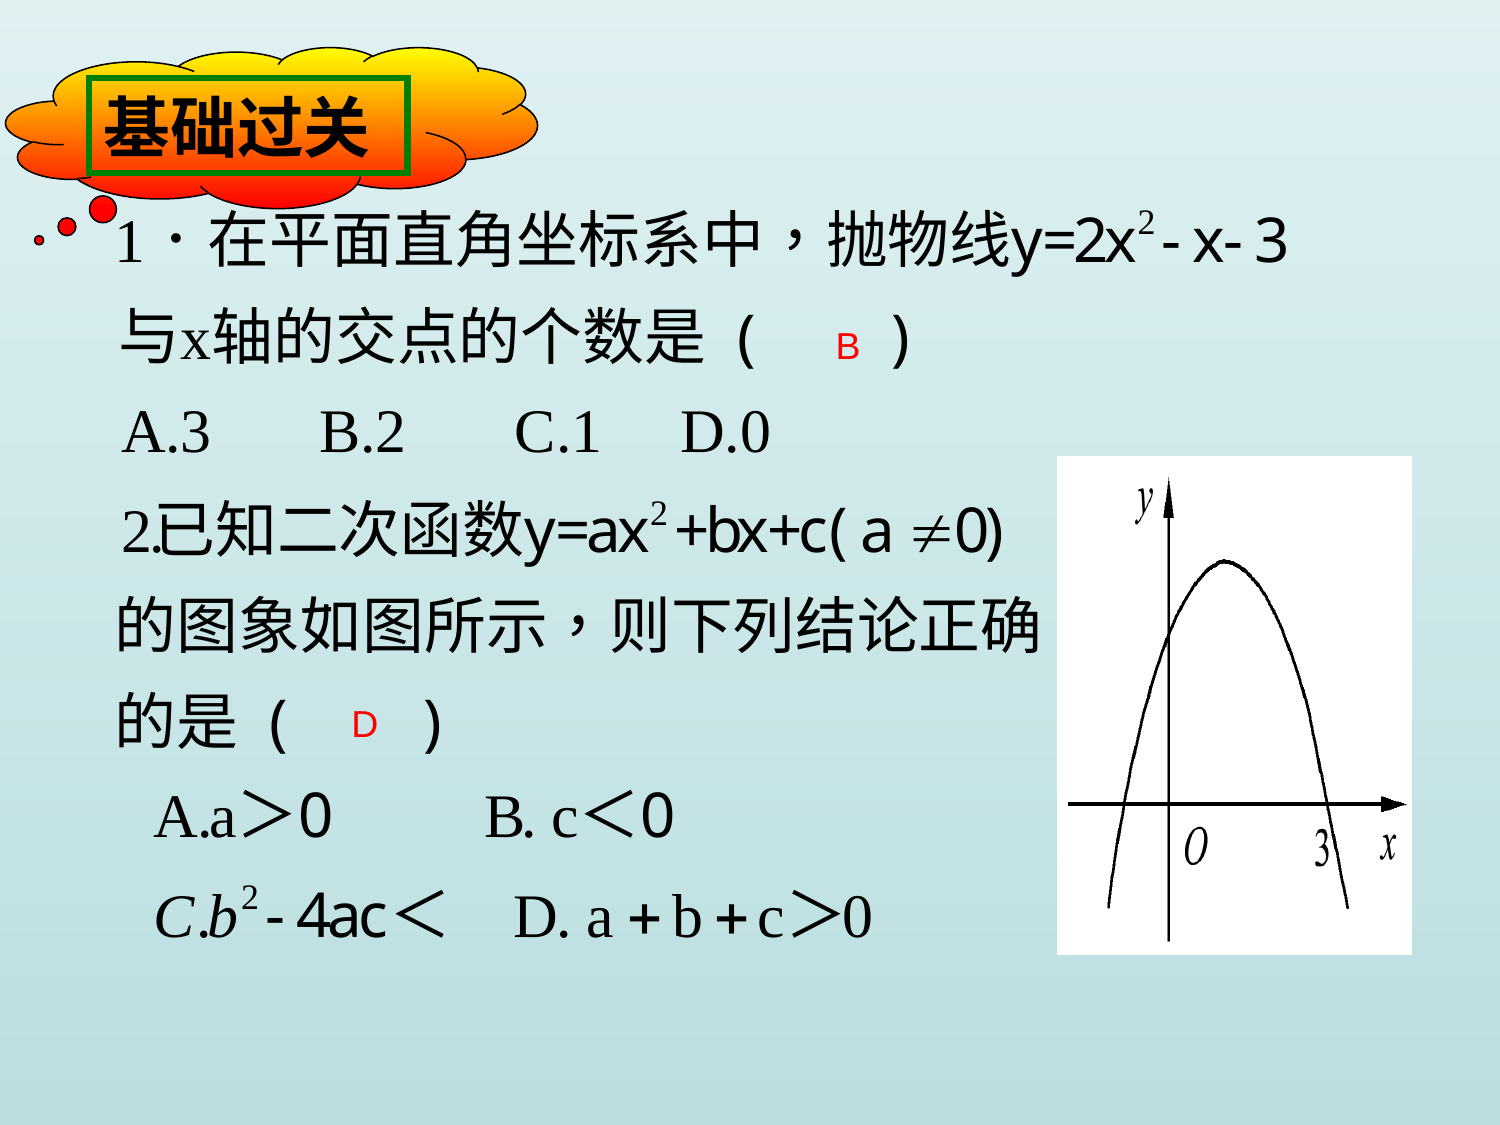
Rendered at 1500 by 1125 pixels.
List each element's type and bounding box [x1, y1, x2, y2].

list [112, 196, 1294, 950]
text_box [5, 47, 538, 209]
picture [1056, 456, 1412, 955]
